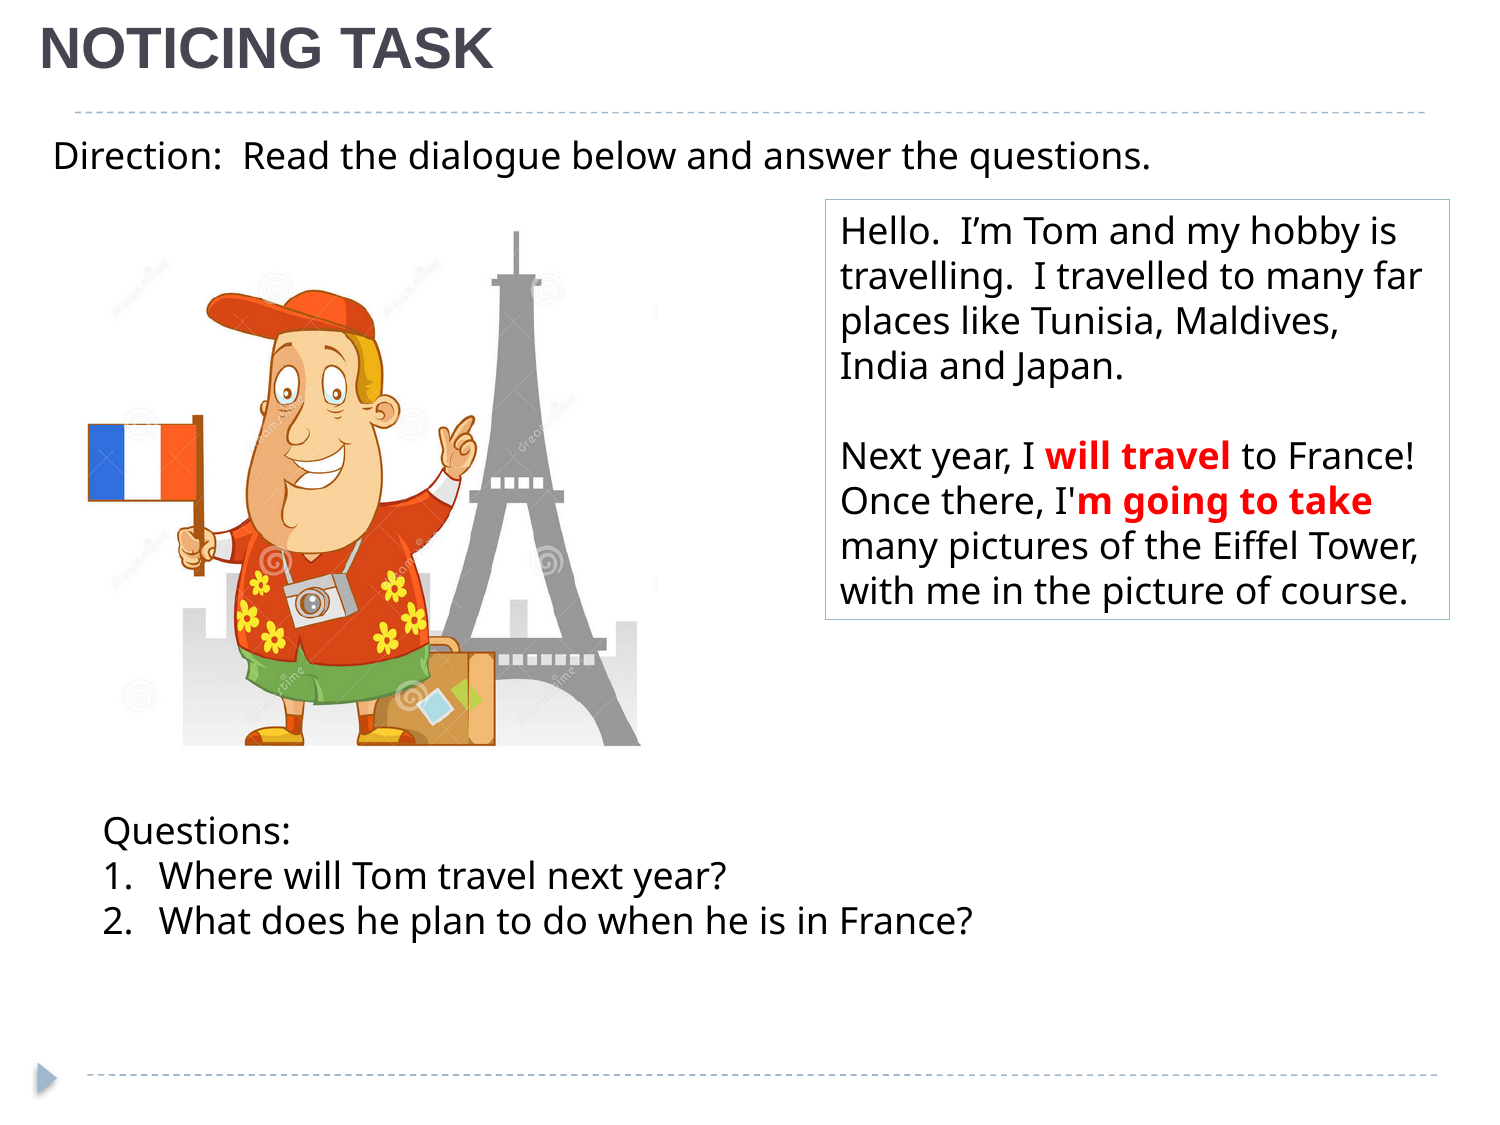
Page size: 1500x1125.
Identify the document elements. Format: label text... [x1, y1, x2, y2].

text_box Questions: Where will Tom travel next year? What does he plan to do when he is in France? [87, 799, 1088, 950]
text_box Hello. I’m Tom and my hobby is travelling. I travelled to many far places like Tunisia, Maldives, India and Japan. Next year, I will travel to France! Once there, I'm going to take many pictures of the Eiffel Tower, with me in the picture of course. [825, 199, 1450, 620]
title NOTICING TASK [24, 24, 1475, 88]
picture [74, 212, 659, 766]
text_box Direction: Read the dialogue below and answer the questions. [37, 124, 1450, 185]
